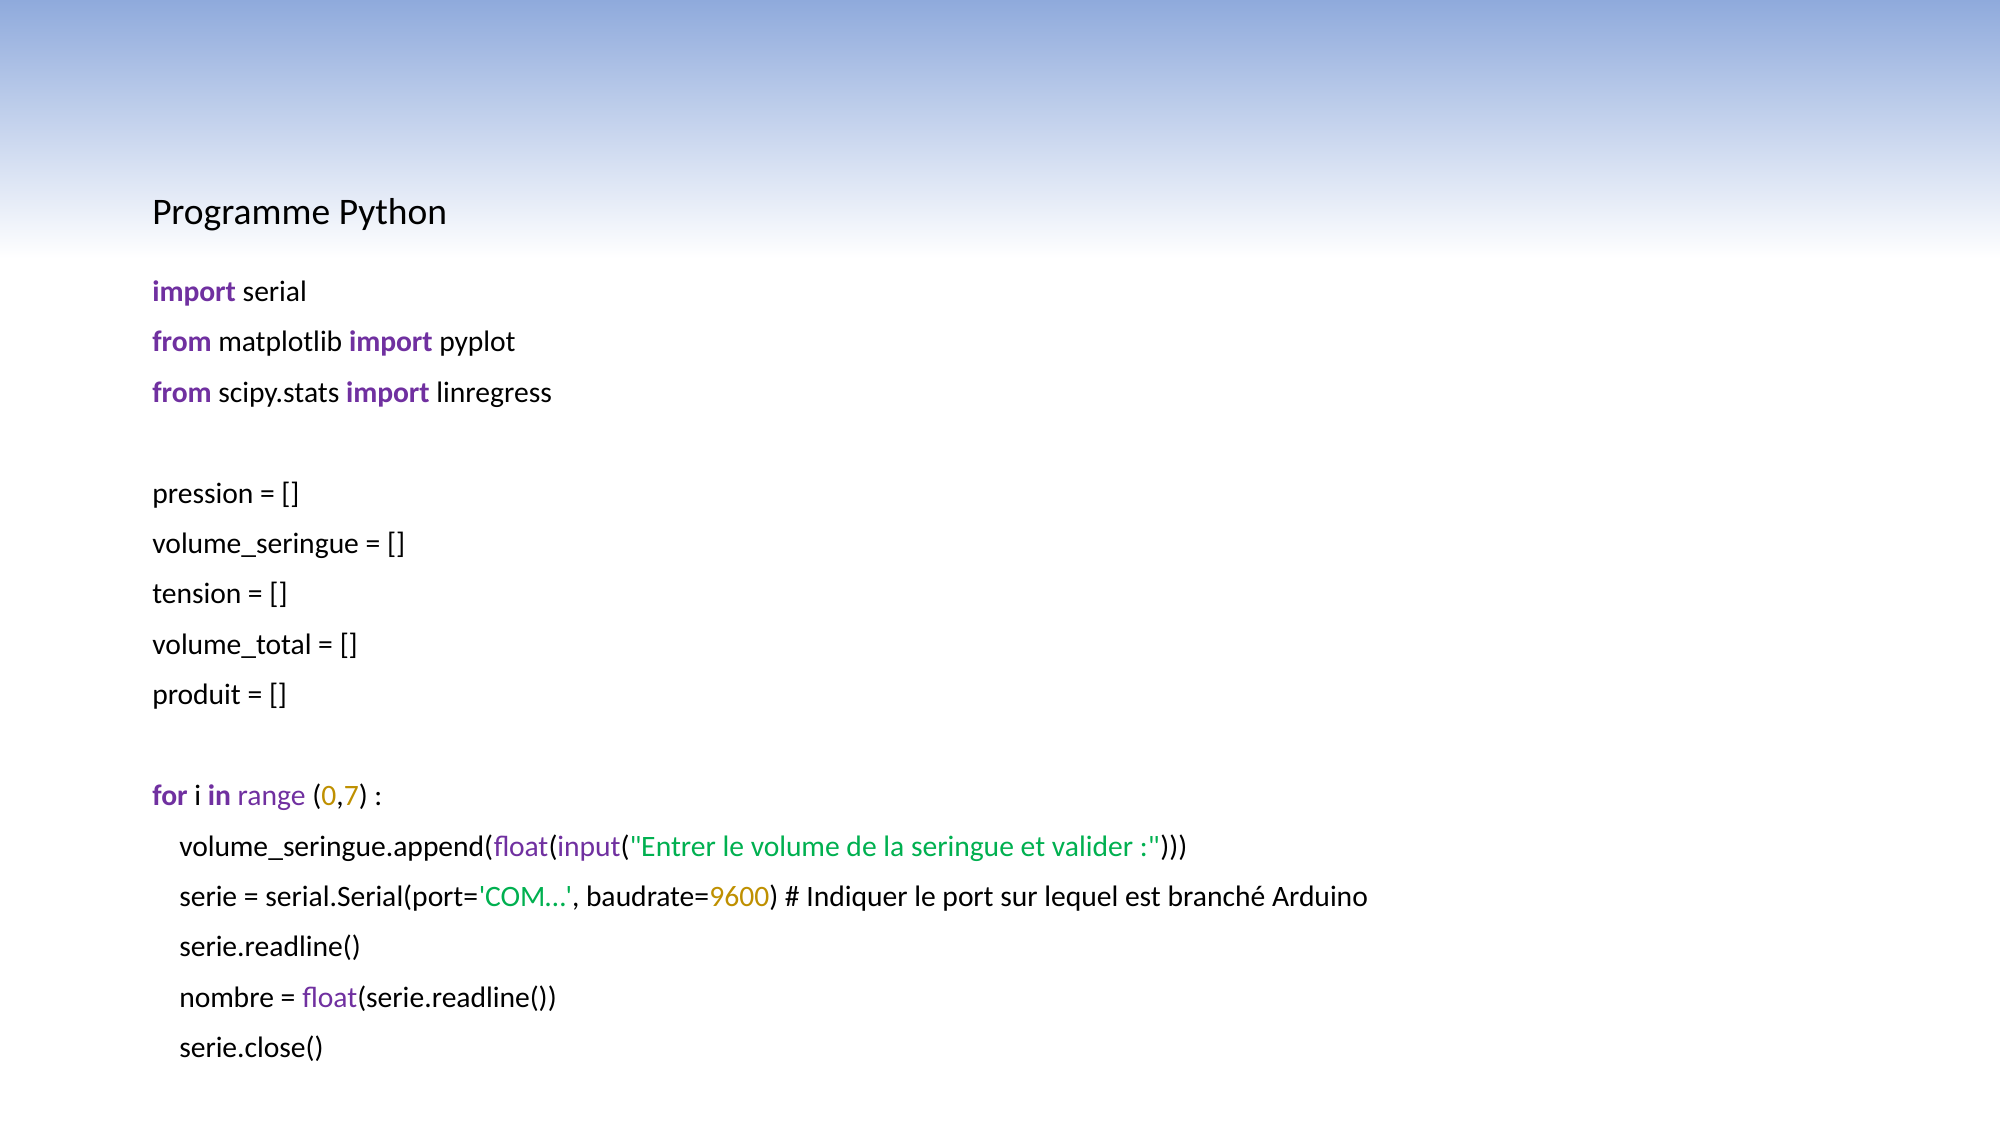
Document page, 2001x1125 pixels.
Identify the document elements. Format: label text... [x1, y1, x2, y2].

list import serial from matplotlib import pyplot from scipy.stats import linregress pression = [] volume_seringue = [] tension = [] volume_total = [] produit = [] for i in range (0,7) : volume_seringue.append(float(input("Entrer le volume de la seringue et valider :"))) serie = serial.Serial(port='COM…', baudrate=9600) # Indiquer le port sur lequel est branché Arduino serie.readline() nombre = float(serie.readline()) serie.close() [137, 268, 1863, 1080]
text_box Programme Python [137, 179, 507, 240]
